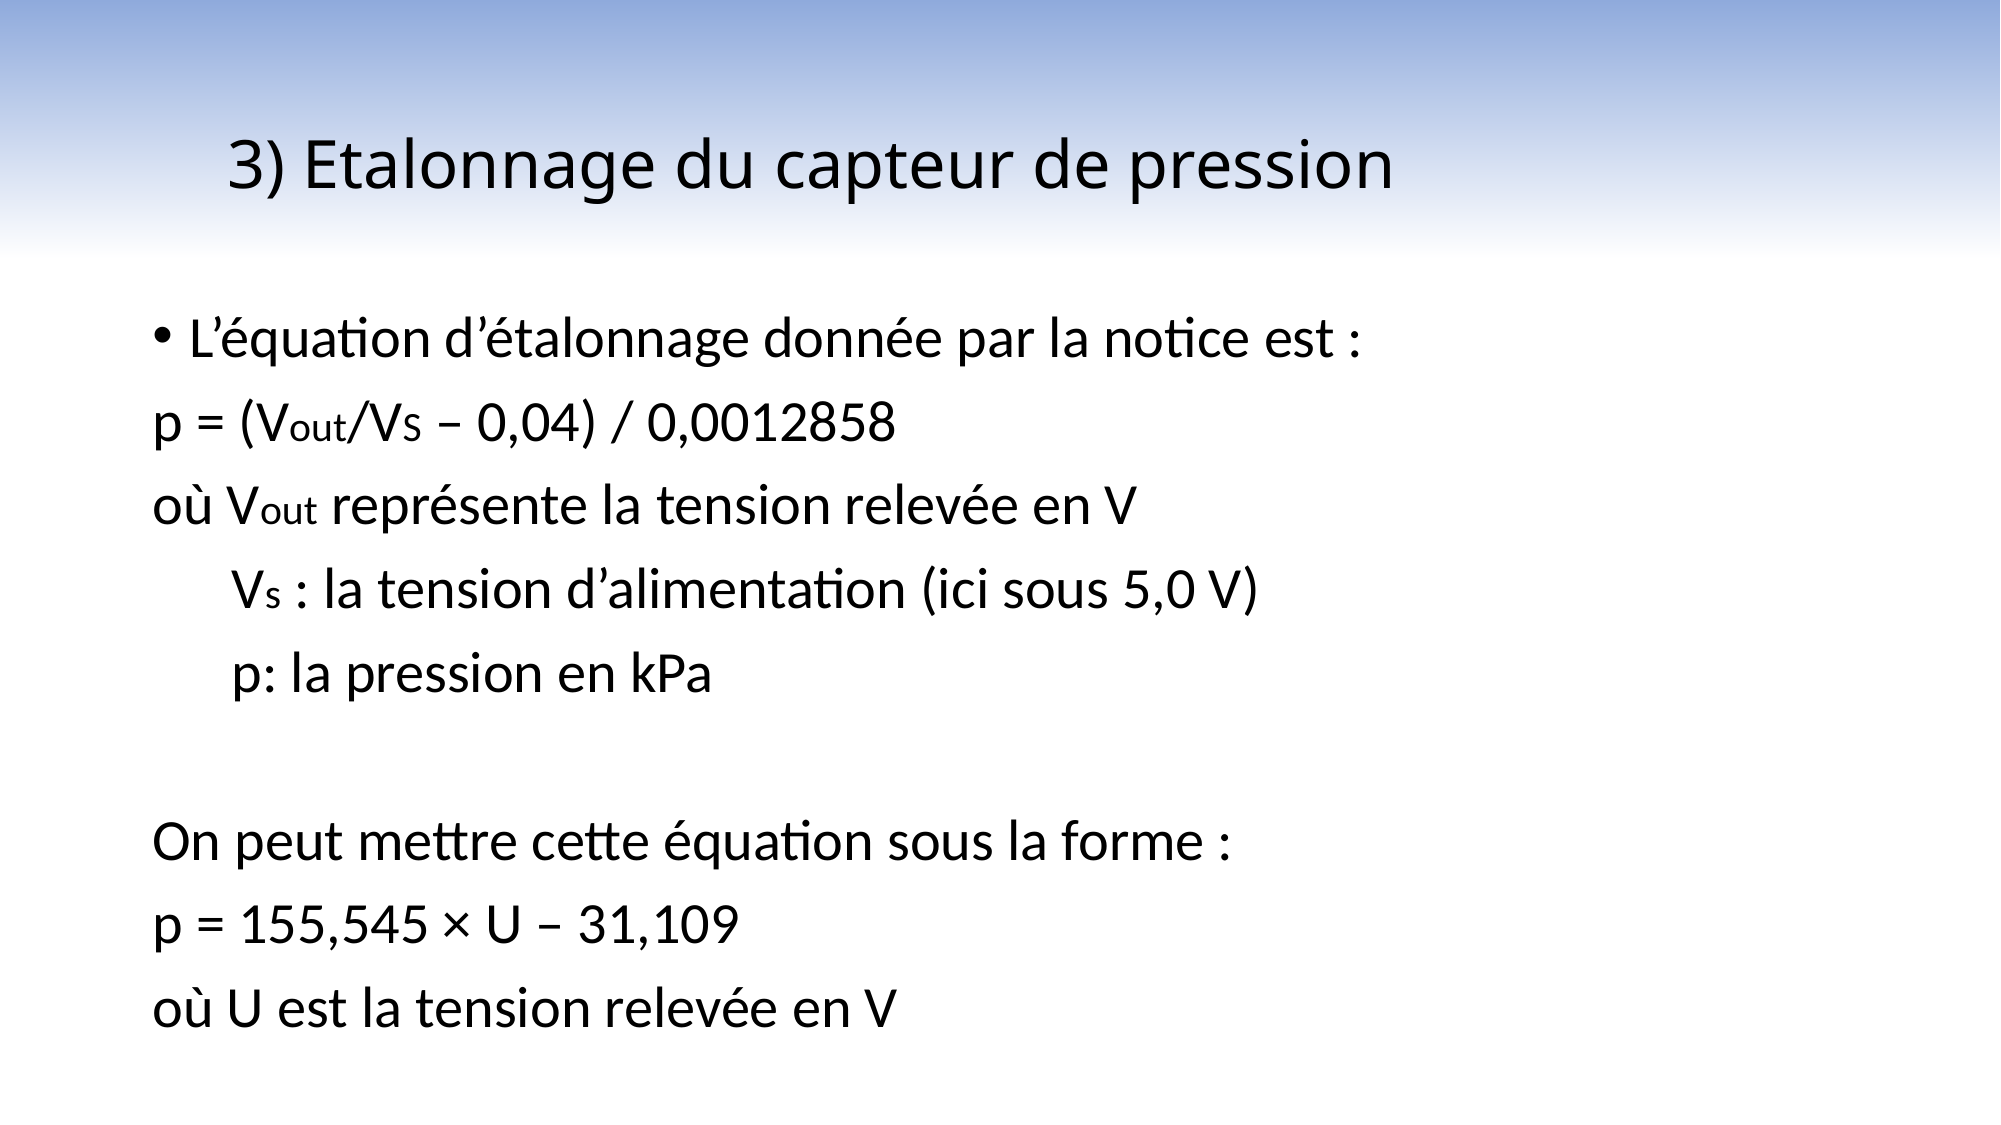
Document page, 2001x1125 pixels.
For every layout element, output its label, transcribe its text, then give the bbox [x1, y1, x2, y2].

title 3) Etalonnage du capteur de pression [118, 58, 1844, 276]
list L’équation d’étalonnage donnée par la notice est : p = (Vout/VS – 0,04) / 0,0012858 où Vout représente la tension relevée en V Vs : la tension d’alimentation (ici sous 5,0 V) p: la pression en kPa On peut mettre cette équation sous la forme : p = 155,545 × U – 31,109 où U est la tension relevée en V [137, 299, 1863, 1065]
